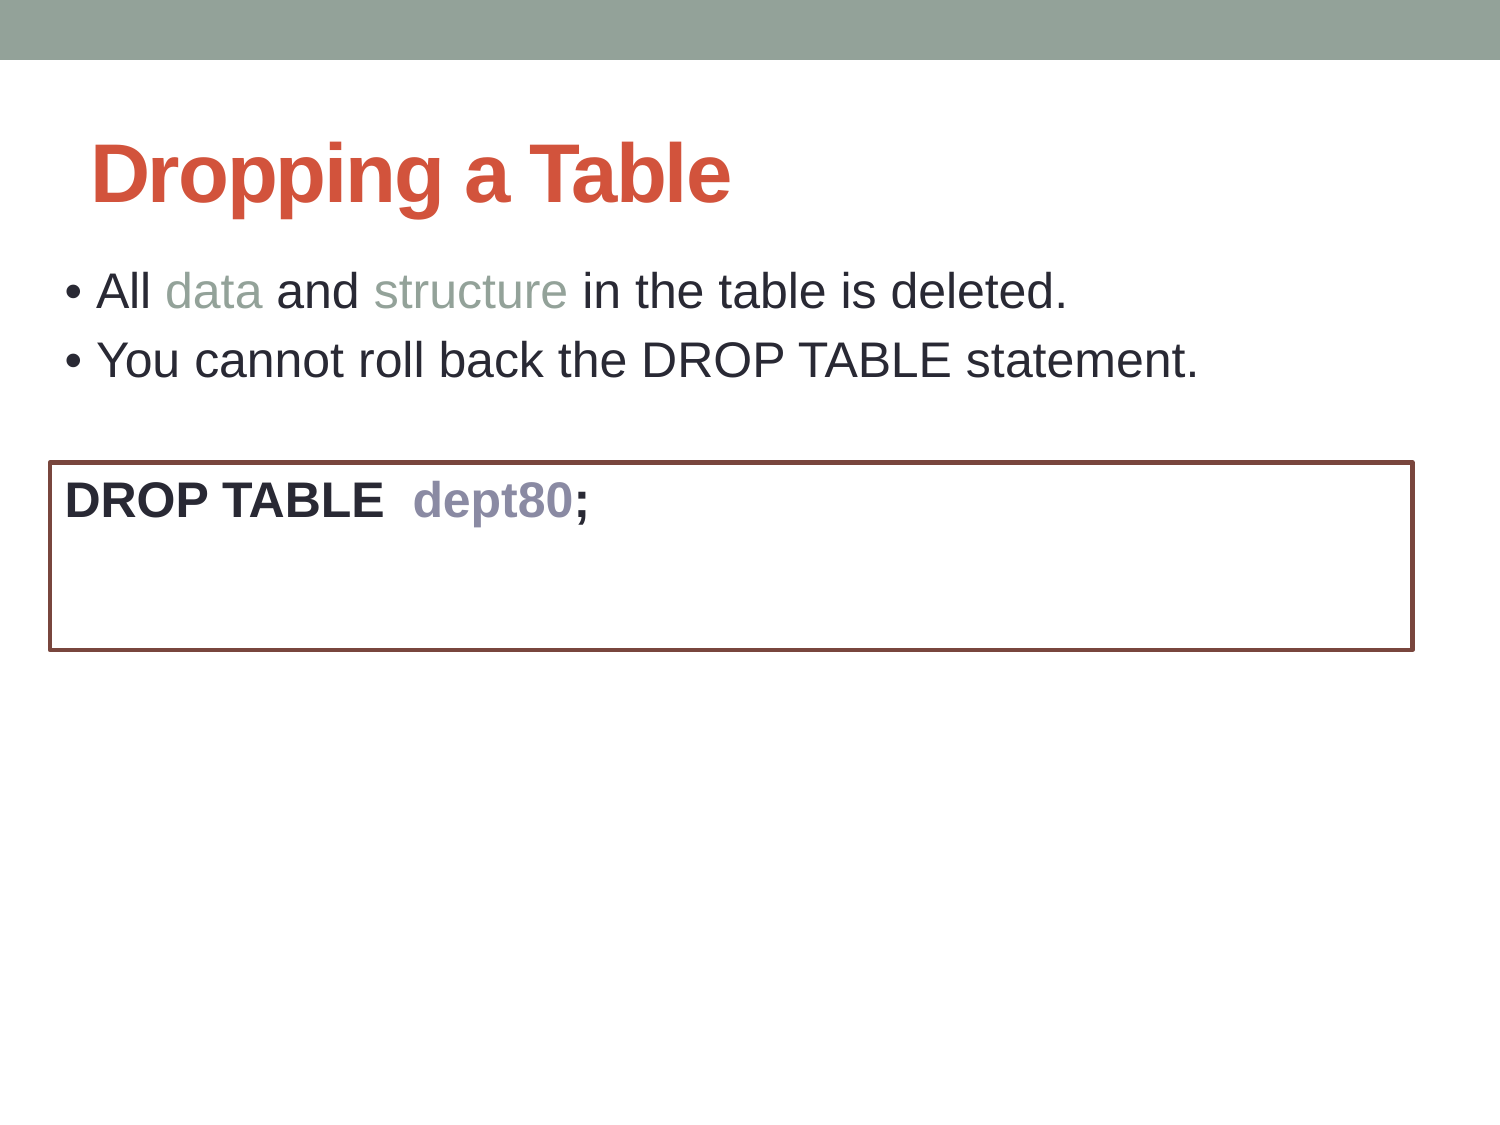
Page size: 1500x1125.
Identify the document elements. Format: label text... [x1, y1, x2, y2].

list • All data and structure in the table is deleted. • You cannot roll back the DROP TABLE statement. DROP TABLE dept80; [49, 250, 1445, 1001]
title Dropping a Table [75, 87, 1425, 250]
